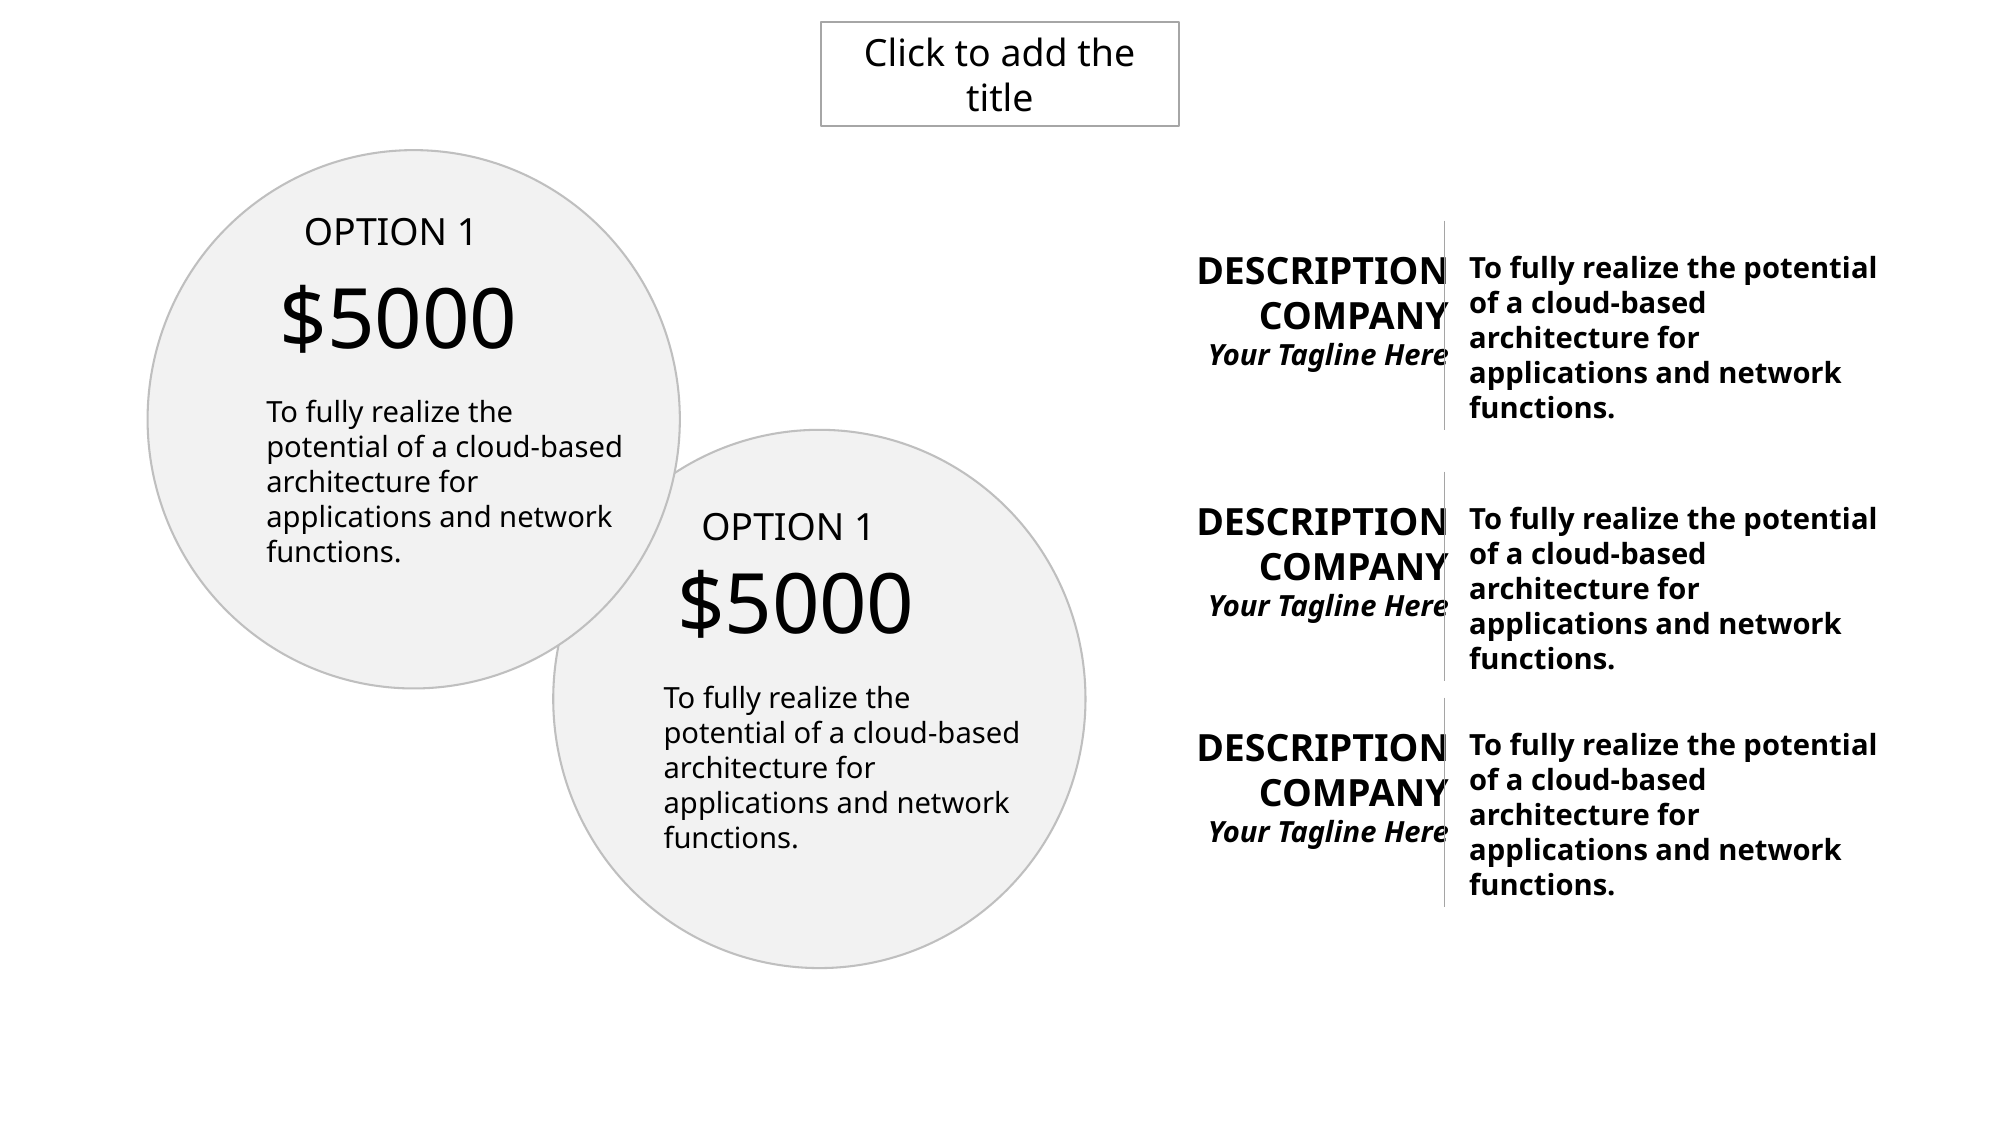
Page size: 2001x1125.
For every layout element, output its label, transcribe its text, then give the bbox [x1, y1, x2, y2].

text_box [147, 150, 1895, 969]
text_box Click to add the title [820, 21, 1180, 127]
